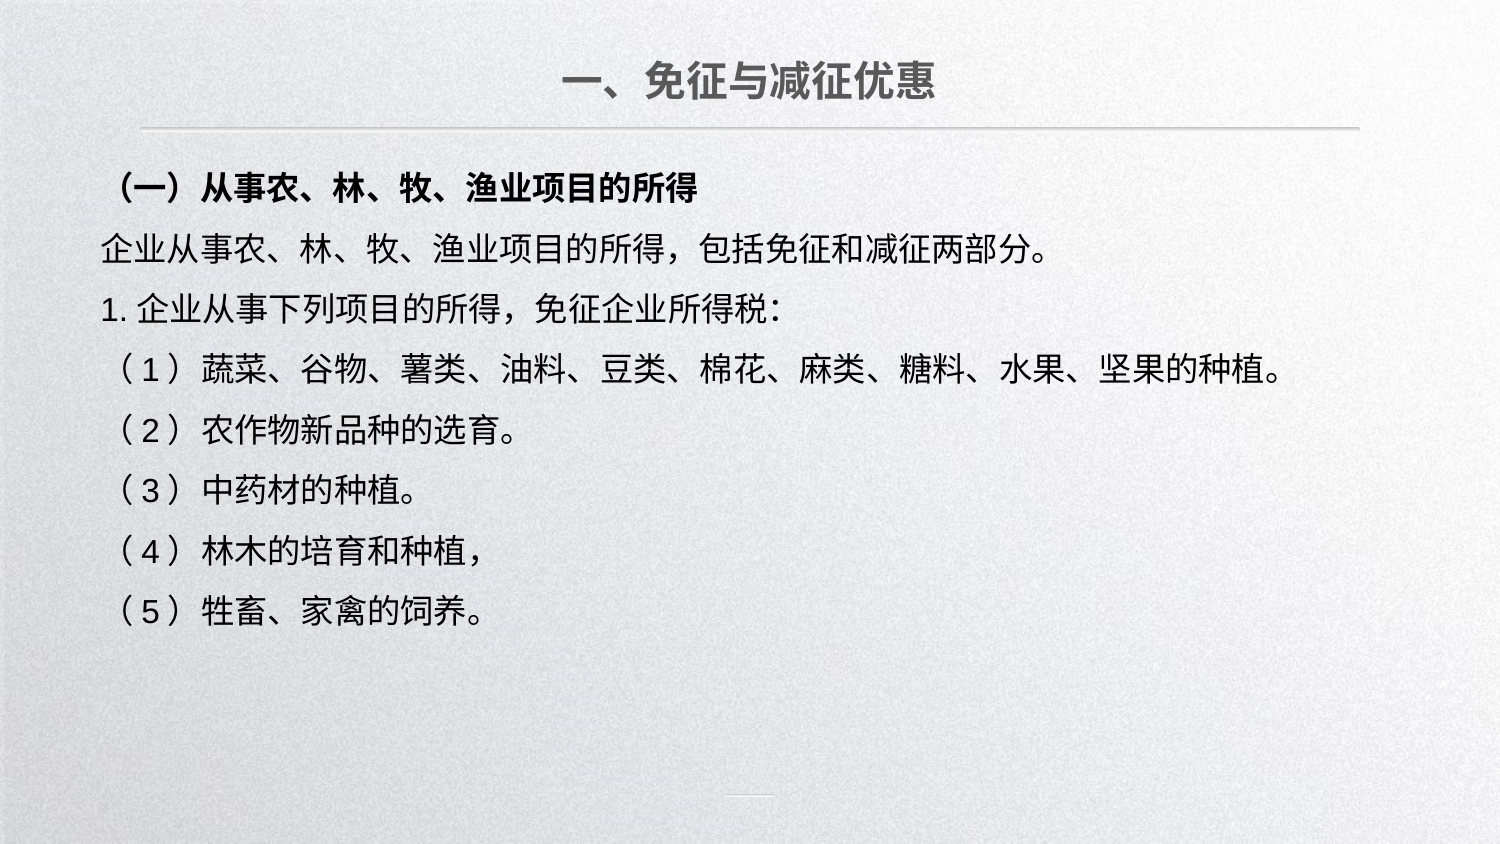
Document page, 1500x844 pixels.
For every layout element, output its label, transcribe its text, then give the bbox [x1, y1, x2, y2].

text_box （一）从事农、林、牧、渔业项目的所得 企业从事农、林、牧、渔业项目的所得，包括免征和减征两部分。 1.企业从事下列项目的所得，免征企业所得税： （1）蔬菜、谷物、薯类、油料、豆类、棉花、麻类、糖料、水果、坚果的种植。 （2）农作物新品种的选育。 （3）中药材的种植。 （4）林木的培育和种植， （5）牲畜、家禽的饲养。 [100, 159, 1400, 631]
text_box 一、免征与减征优惠 [459, 49, 1038, 111]
picture [0, 0, 1500, 844]
